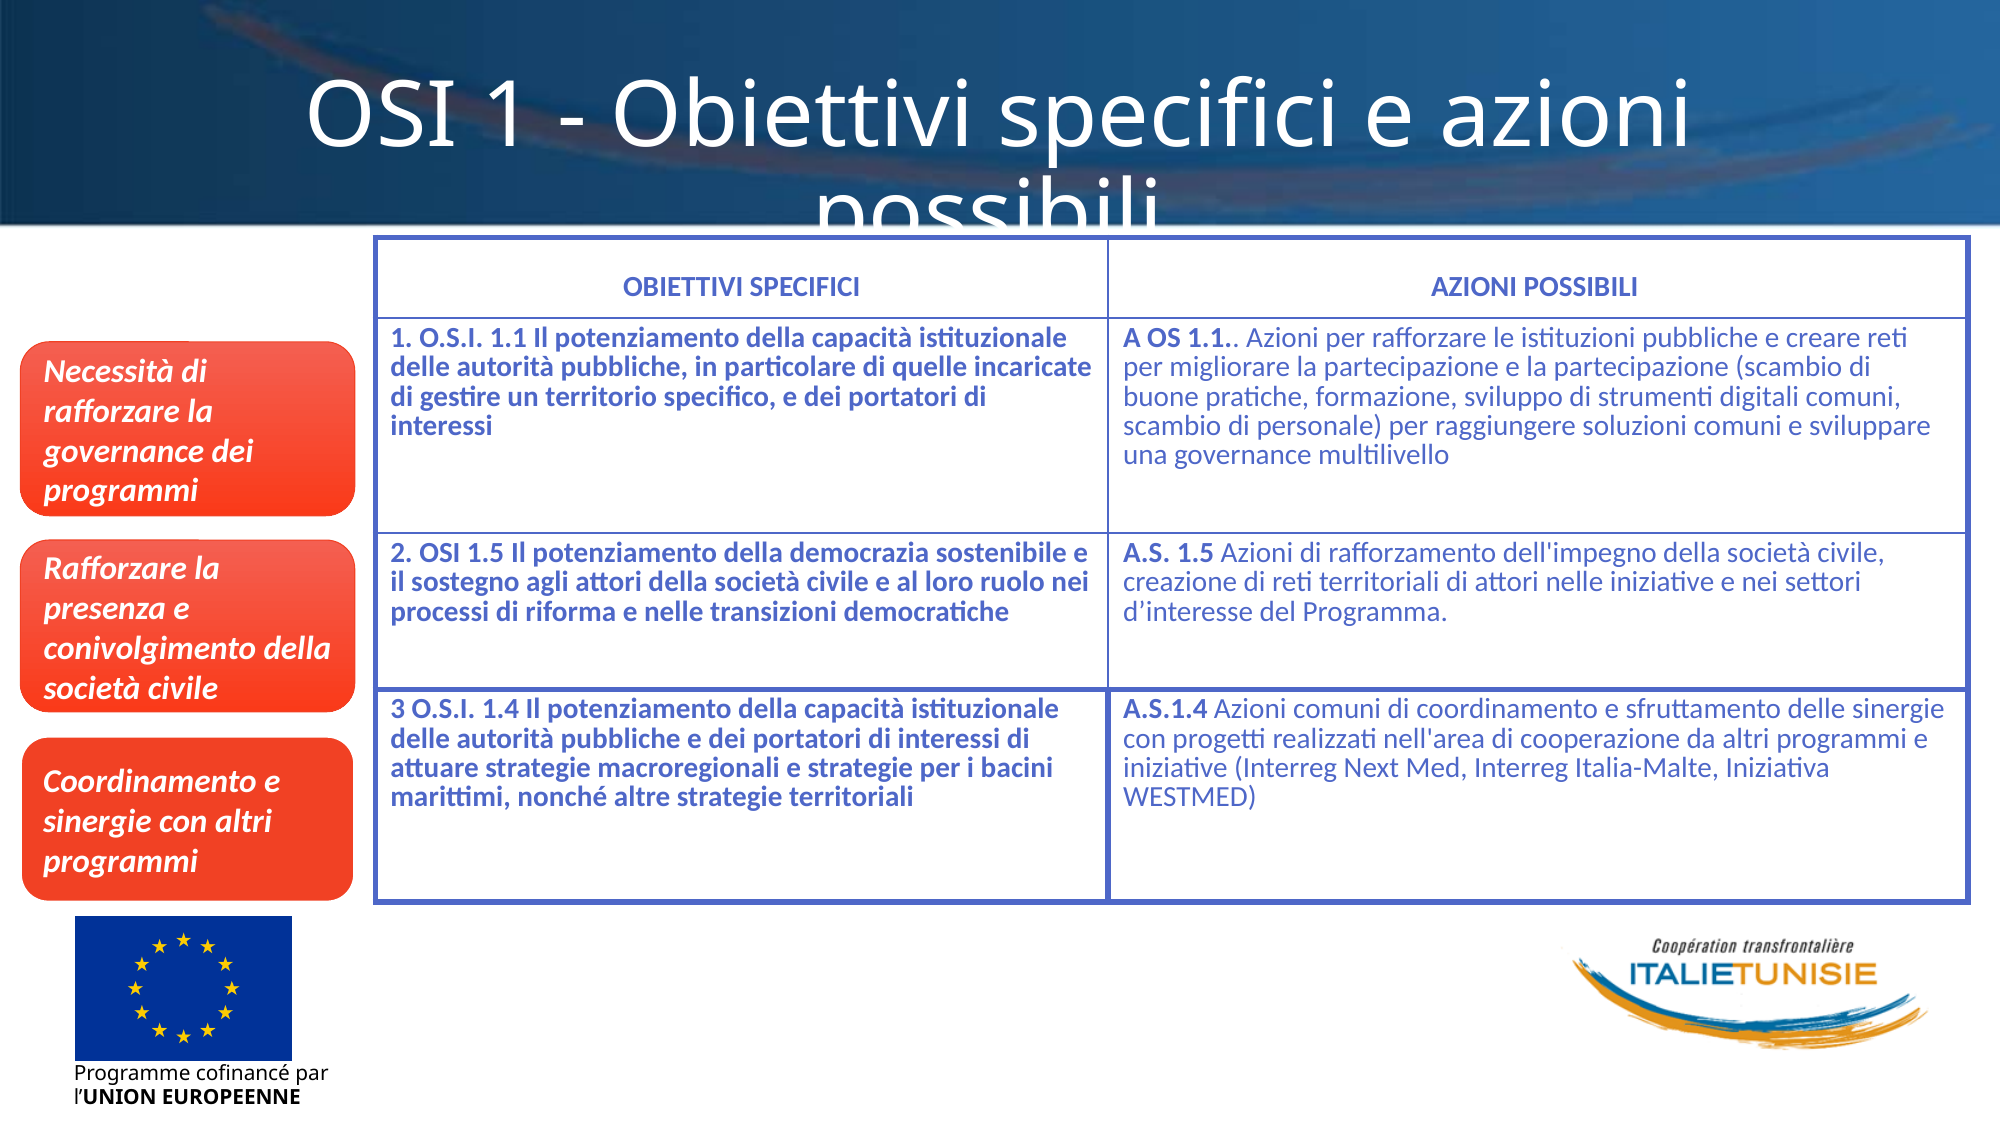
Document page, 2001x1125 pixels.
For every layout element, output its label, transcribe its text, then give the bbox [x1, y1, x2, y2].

table_header AZIONI POSSIBILI [1109, 240, 1965, 317]
table_cell 1. O.S.I. 1.1 Il potenziamento della capacità istituzionale delle autorità pubbliche, in particolare di quelle incaricate di gestire un territorio specifico, e dei portatori di interessi [378, 319, 1107, 532]
table_header OBIETTIVI SPECIFICI [378, 240, 1107, 317]
table_cell A.S. 1.5 Azioni di rafforzamento dell'impegno della società civile, creazione di reti territoriali di attori nelle iniziative e nei settori d’interesse del Programma. [1109, 534, 1965, 687]
table_cell A OS 1.1.. Azioni per rafforzare le istituzioni pubbliche e creare reti per migliorare la partecipazione e la partecipazione (scambio di buone pratiche, formazione, sviluppo di strumenti digitali comuni, scambio di personale) per raggiungere soluzioni comuni e sviluppare una governance multilivello [1109, 319, 1965, 532]
title OSI 1 - Obiettivi specifici e azioni possibili [137, 59, 1863, 233]
picture [0, 0, 2000, 229]
text_box Coordinamento e sinergie con altri programmi [18, 734, 357, 904]
list [20, 154, 1599, 1119]
picture [1599, 905, 1942, 1085]
table_cell 3 O.S.I. 1.4 Il potenziamento della capacità istituzionale delle autorità pubbliche e dei portatori di interessi di attuare strategie macroregionali e strategie per i bacini marittimi, nonché altre strategie territoriali [378, 692, 1105, 899]
text_box Rafforzare la presenza e conivolgimento della società civile [19, 539, 356, 713]
table_cell A.S.1.4 Azioni comuni di coordinamento e sfruttamento delle sinergie con progetti realizzati nell'area di cooperazione da altri programmi e iniziative (Interreg Next Med, Interreg Italia-Malte, Iniziativa WESTMED) [1111, 692, 1965, 899]
text_box Necessità di rafforzare la governance dei programmi [19, 341, 356, 517]
table_cell 2. OSI 1.5 Il potenziamento della democrazia sostenibile e il sostegno agli attori della società civile e al loro ruolo nei processi di riforma e nelle transizioni democratiche [378, 534, 1107, 687]
